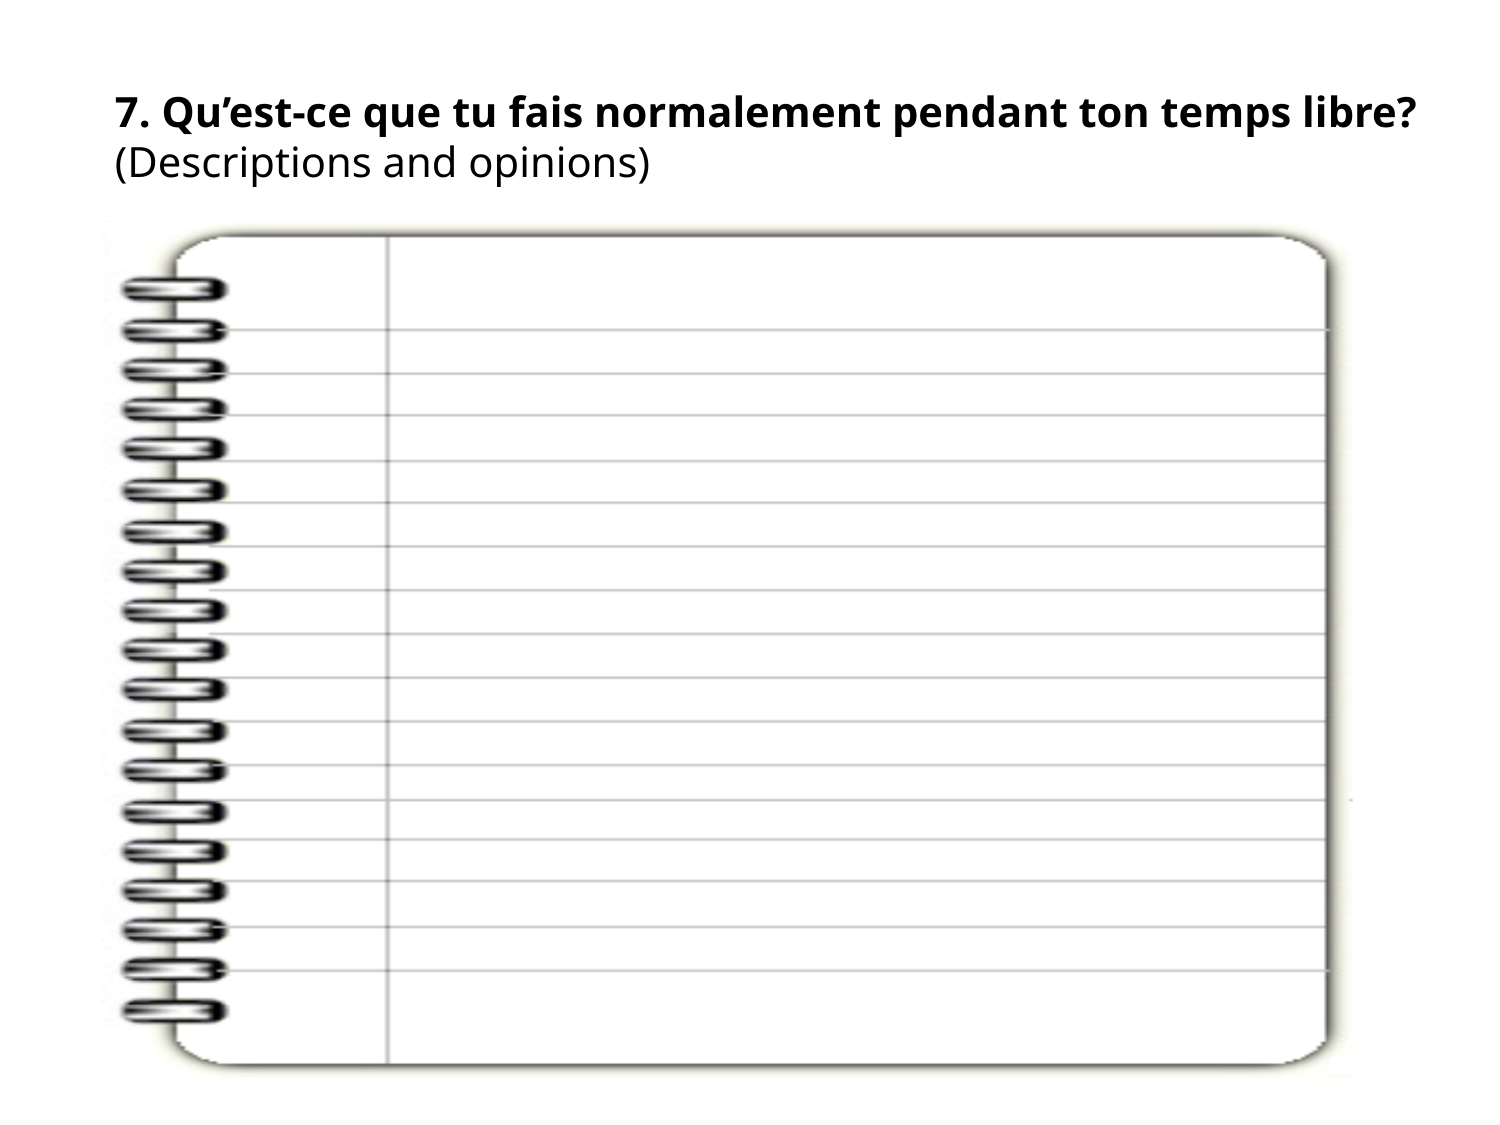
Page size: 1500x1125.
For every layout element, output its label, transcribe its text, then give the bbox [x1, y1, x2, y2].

text_box 7. Qu’est-ce que tu fais normalement pendant ton temps libre? (Descriptions and opinions) [100, 78, 289, 193]
text_box 7. Qu’est-ce que tu fais normalement pendant ton temps libre? (Descriptions and opinions) [1162, 78, 1436, 193]
picture [102, 24, 1352, 1125]
